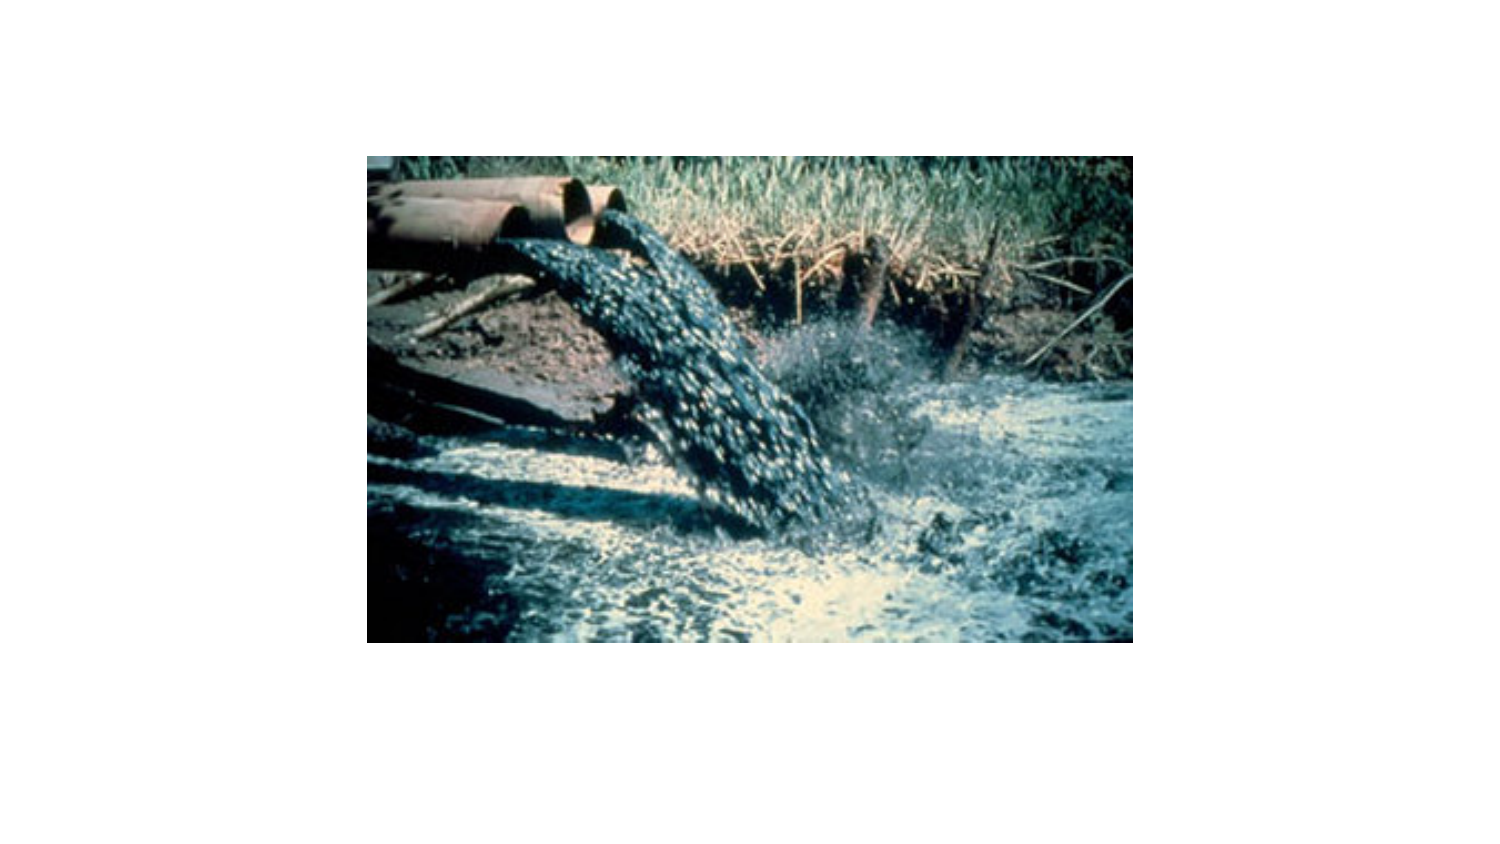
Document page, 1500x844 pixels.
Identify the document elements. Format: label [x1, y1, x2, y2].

picture [366, 156, 1133, 643]
